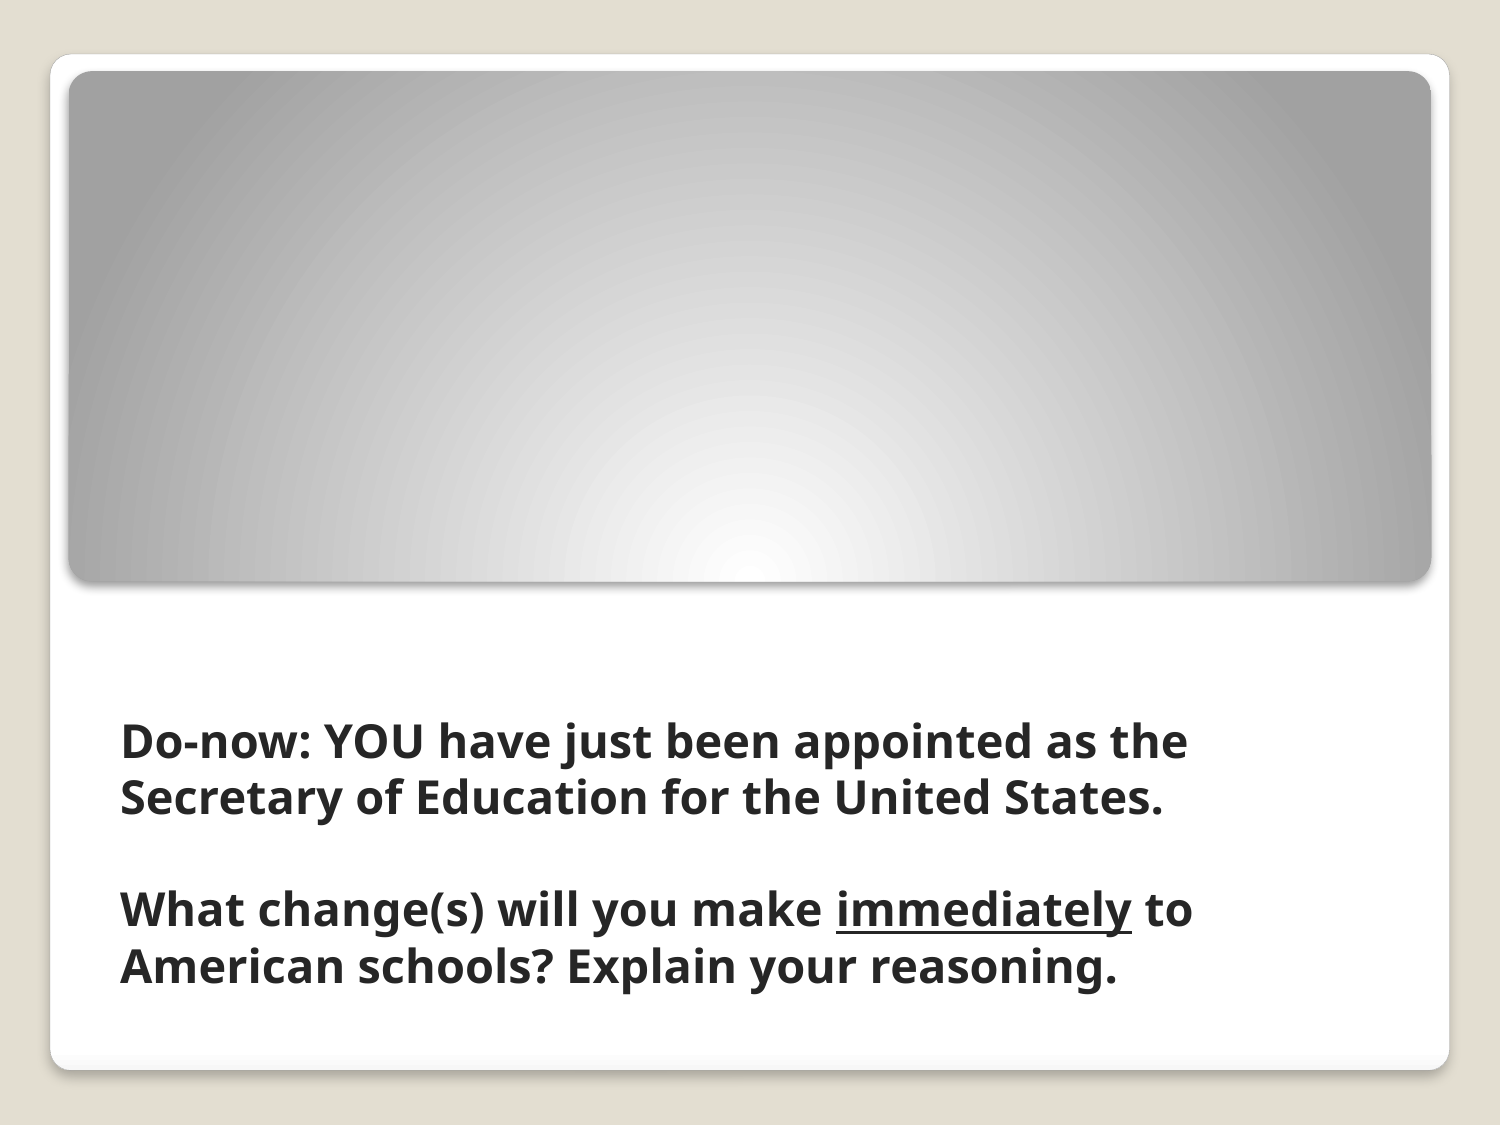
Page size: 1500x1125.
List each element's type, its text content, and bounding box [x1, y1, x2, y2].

title Do-now: YOU have just been appointed as the Secretary of Education for the United States. What change(s) will you make immediately to American schools? Explain your reasoning. [112, 699, 1388, 1000]
